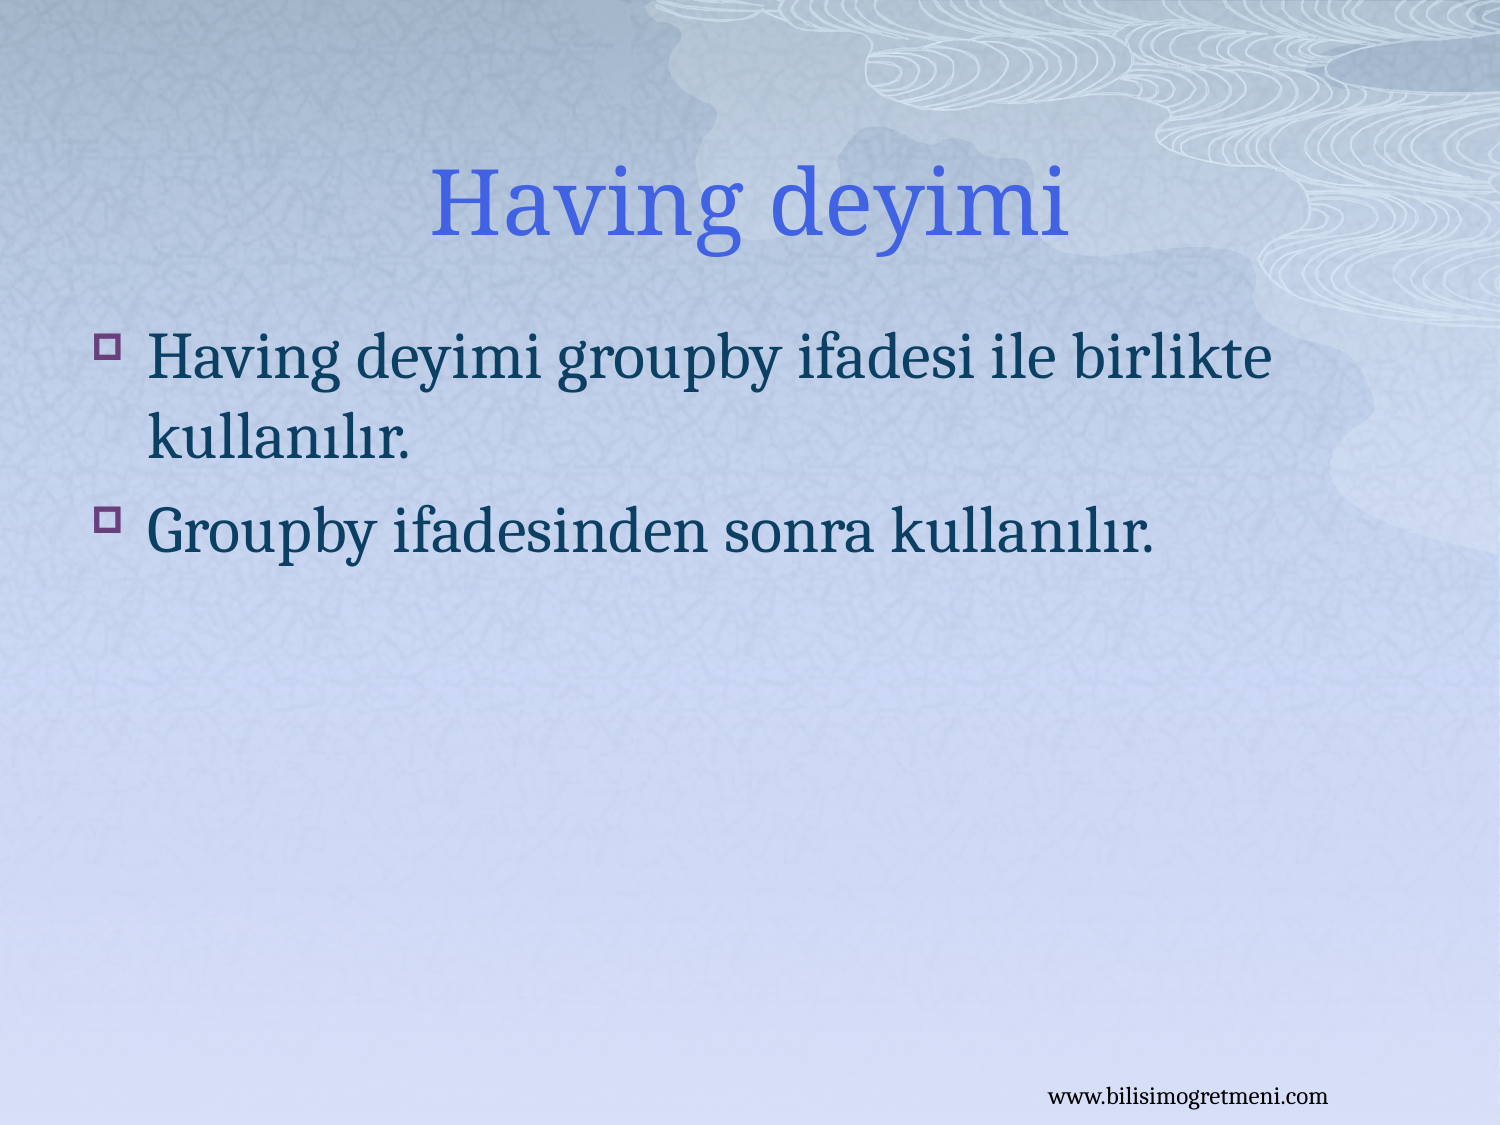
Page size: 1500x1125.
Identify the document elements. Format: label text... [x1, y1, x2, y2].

footer www.bilisimogretmeni.com [992, 1065, 1386, 1125]
title Having deyimi [75, 105, 1425, 293]
list Having deyimi groupby ifadesi ile birlikte kullanılır. Groupby ifadesinden sonra kullanılır. [76, 304, 1430, 1032]
